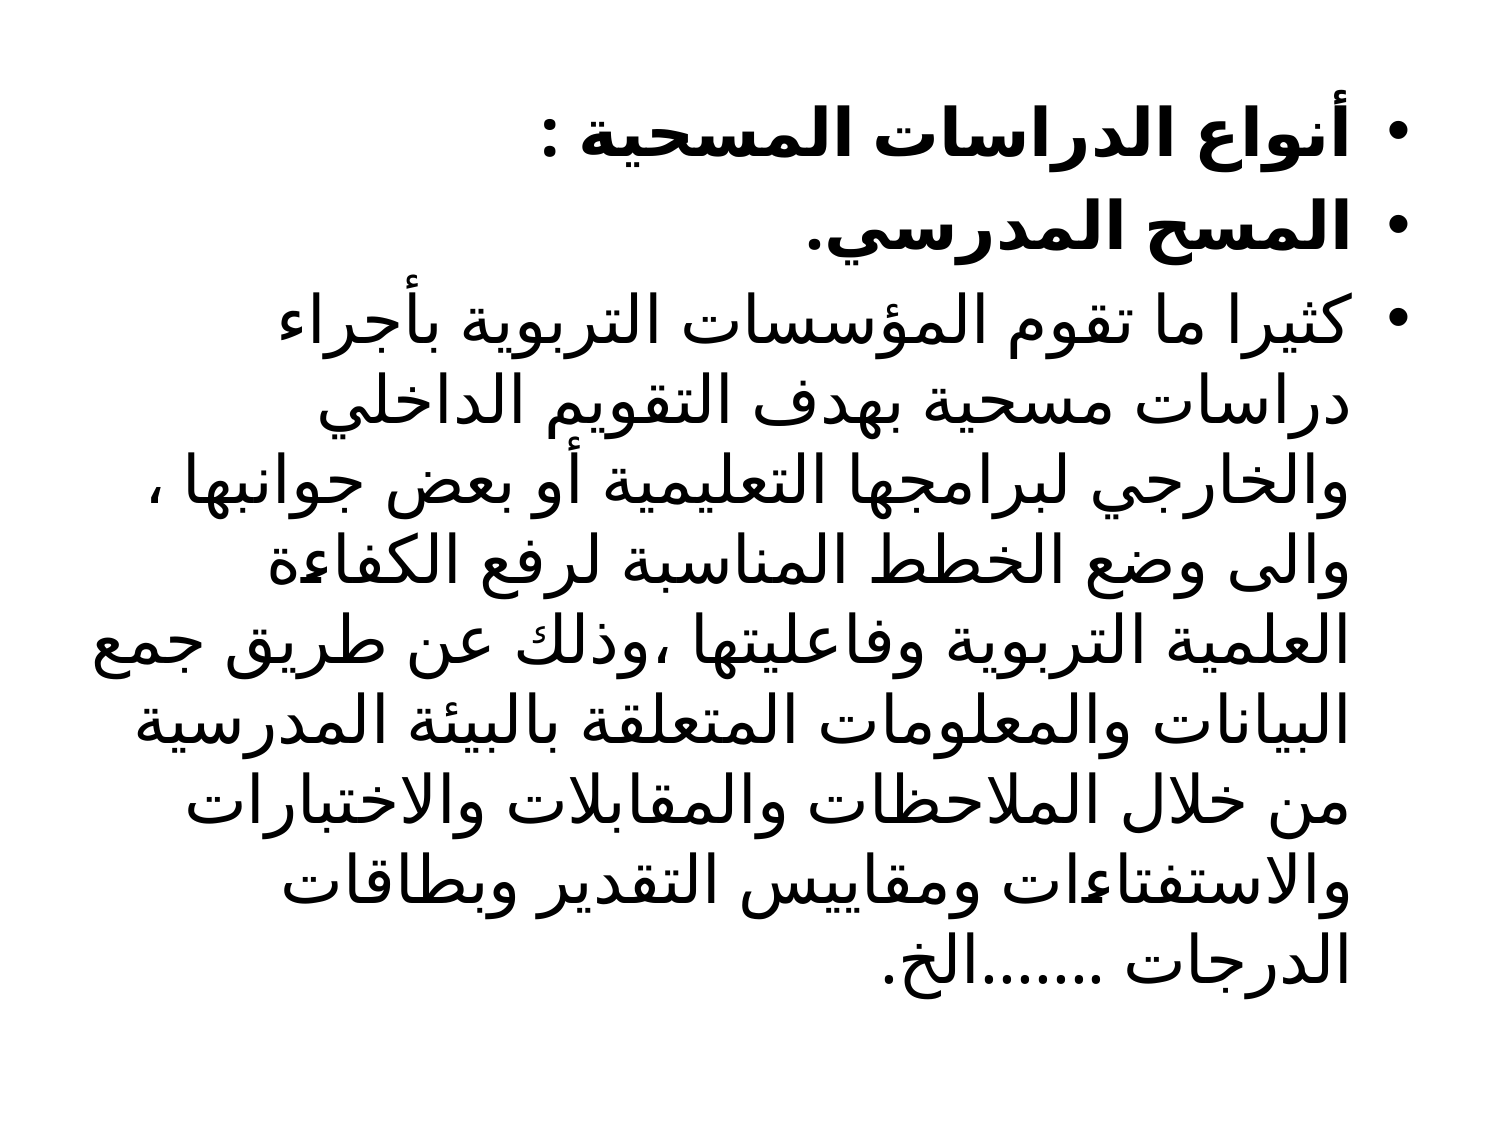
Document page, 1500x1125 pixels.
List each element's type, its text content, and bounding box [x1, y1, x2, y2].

list أنواع الدراسات المسحية : المسح المدرسي. كثيرا ما تقوم المؤسسات التربوية بأجراء دراسات مسحية بهدف التقويم الداخلي والخارجي لبرامجها التعليمية أو بعض جوانبها ، والى وضع الخطط المناسبة لرفع الكفاءة العلمية التربوية وفاعليتها ،وذلك عن طريق جمع البيانات والمعلومات المتعلقة بالبيئة المدرسية من خلال الملاحظات والمقابلات والاختبارات والاستفتاءات ومقاييس التقدير وبطاقات الدرجات .......الخ. [75, 82, 1425, 1005]
